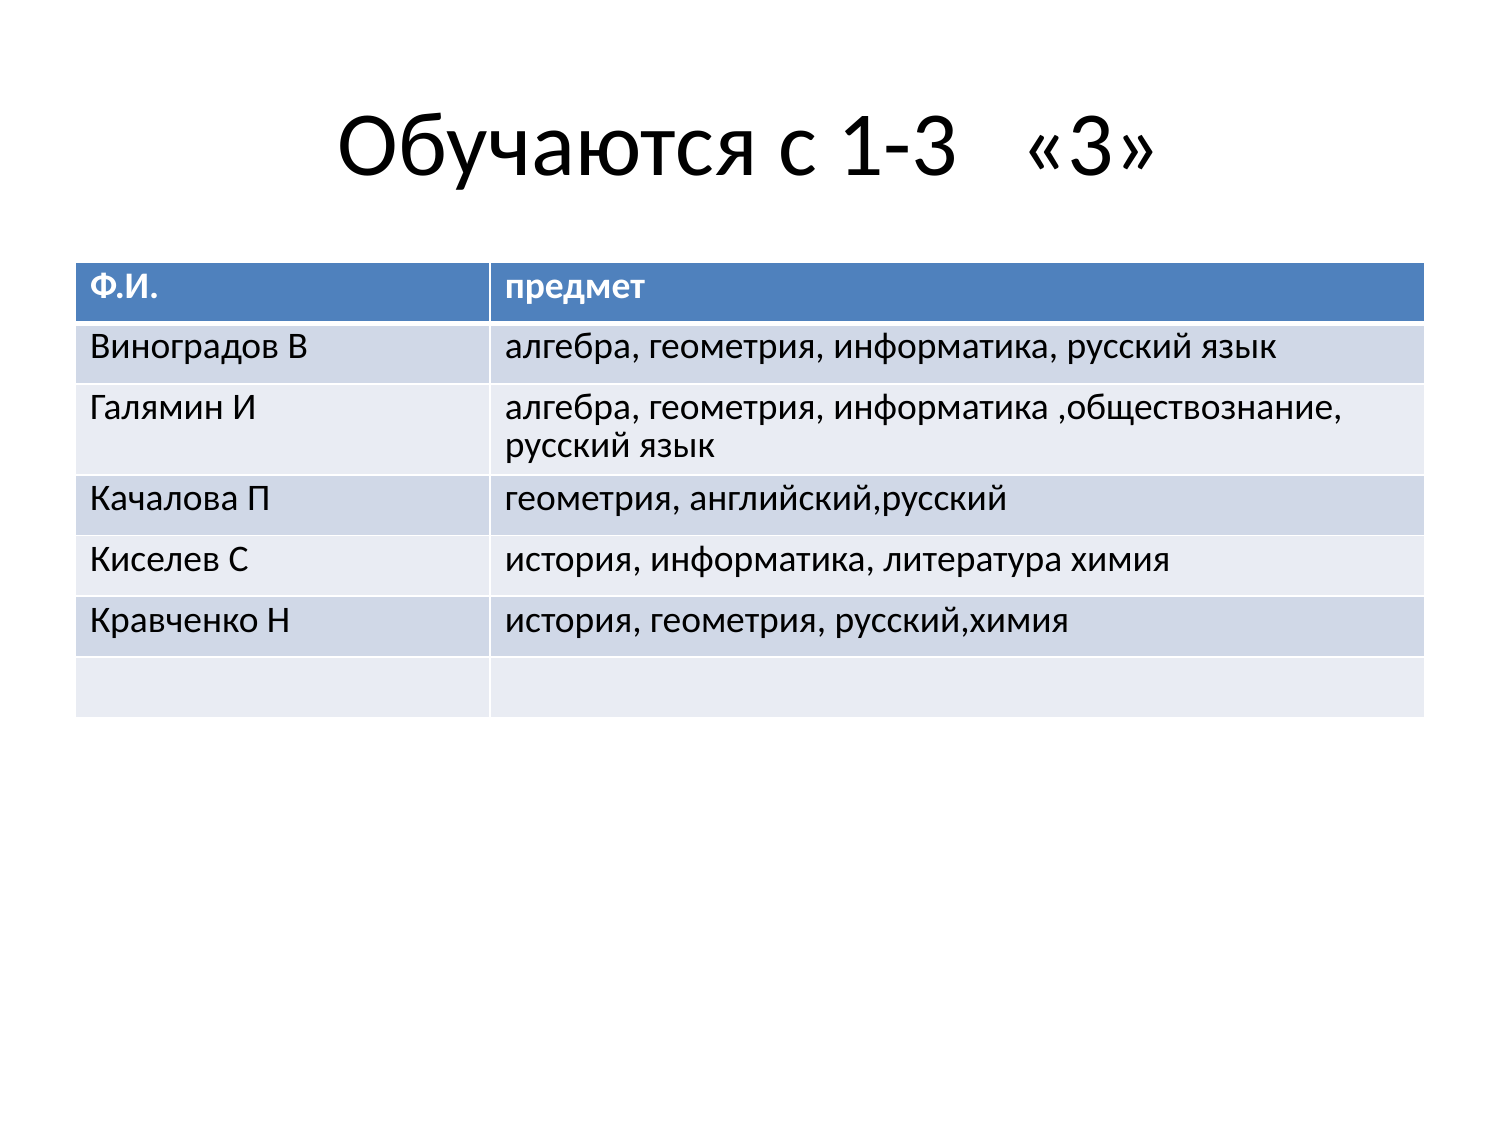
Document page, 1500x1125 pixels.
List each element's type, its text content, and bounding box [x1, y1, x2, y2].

title Обучаются с 1-3 «3» [75, 45, 1425, 233]
table_cell история, геометрия, русский,химия [491, 597, 1424, 656]
table_cell [491, 658, 1424, 717]
table_cell Киселев С [76, 536, 489, 595]
table_cell Галямин И [76, 385, 489, 474]
table_cell алгебра, геометрия, информатика ,обществознание, русский язык [491, 385, 1424, 474]
table_header Ф.И. [76, 263, 489, 321]
table_header предмет [491, 263, 1424, 321]
table_cell [76, 658, 489, 717]
table_cell алгебра, геометрия, информатика, русский язык [491, 326, 1424, 383]
table_cell Качалова П [76, 476, 489, 535]
table_cell геометрия, английский,русский [491, 476, 1424, 535]
table_cell Кравченко Н [76, 597, 489, 656]
table_cell Виноградов В [76, 326, 489, 383]
table_cell история, информатика, литература химия [491, 536, 1424, 595]
